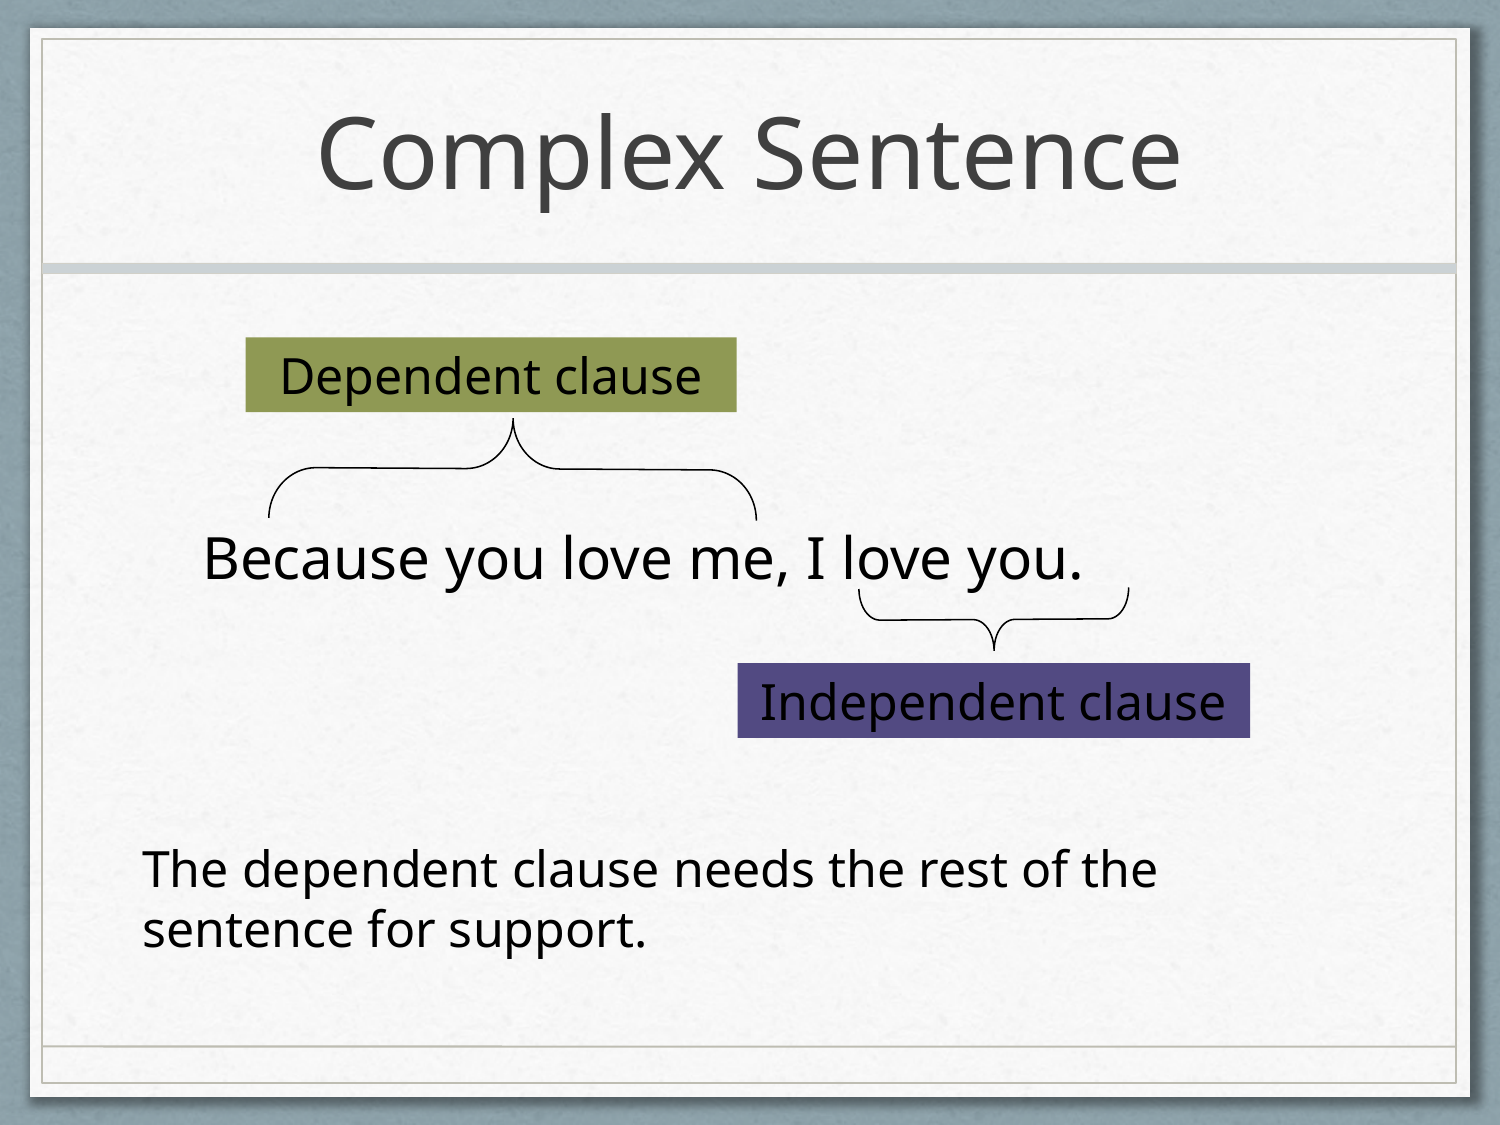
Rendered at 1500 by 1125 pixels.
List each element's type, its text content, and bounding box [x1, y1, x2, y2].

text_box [737, 587, 1251, 739]
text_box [230, 336, 795, 513]
picture [30, 28, 1470, 1097]
title Complex Sentence [147, 40, 1353, 260]
text_box Because you love me, I love you. [187, 513, 1251, 599]
text_box The dependent clause needs the rest of the sentence for support. [127, 830, 1311, 965]
